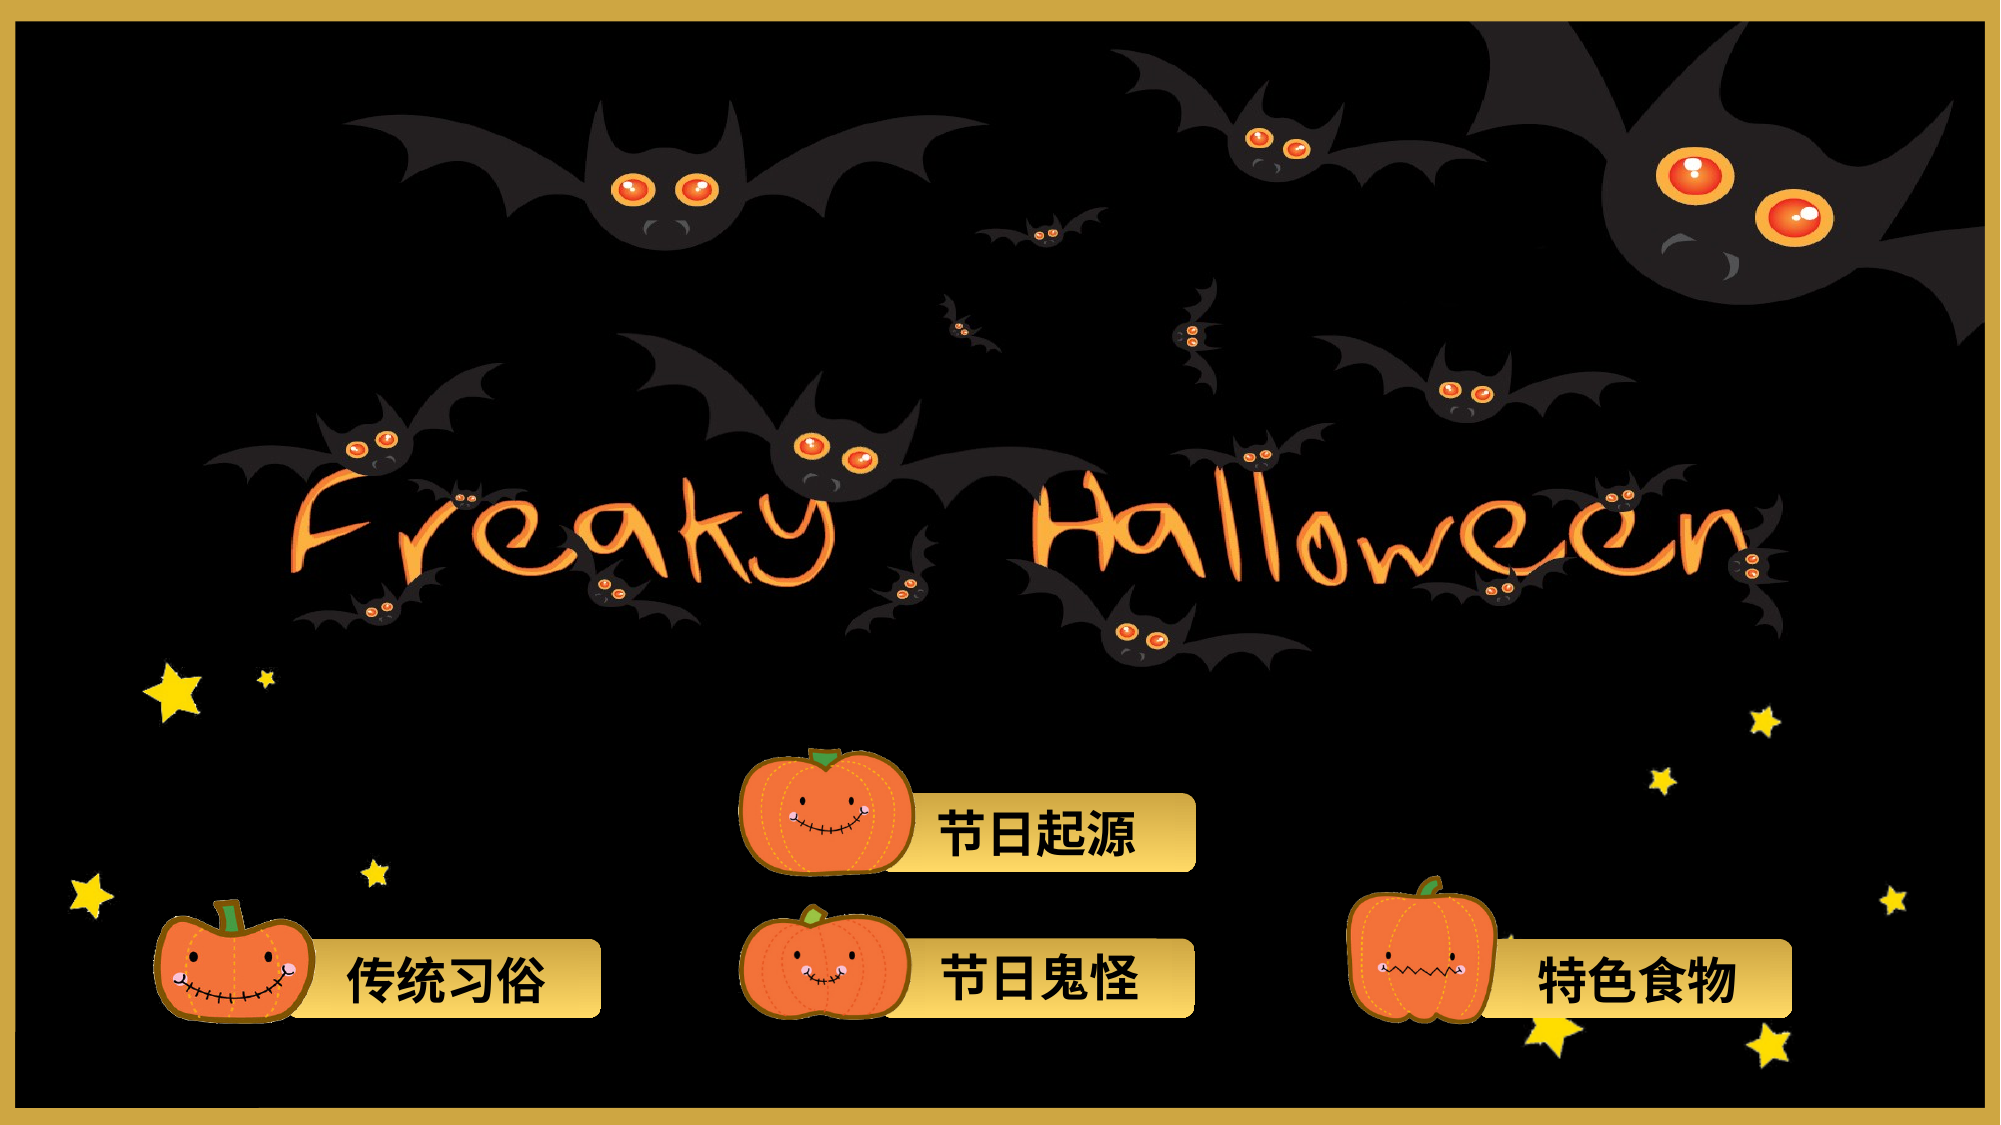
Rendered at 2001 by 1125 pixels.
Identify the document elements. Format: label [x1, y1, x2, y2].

picture [127, 893, 326, 1028]
text_box [0, 0, 2000, 1125]
